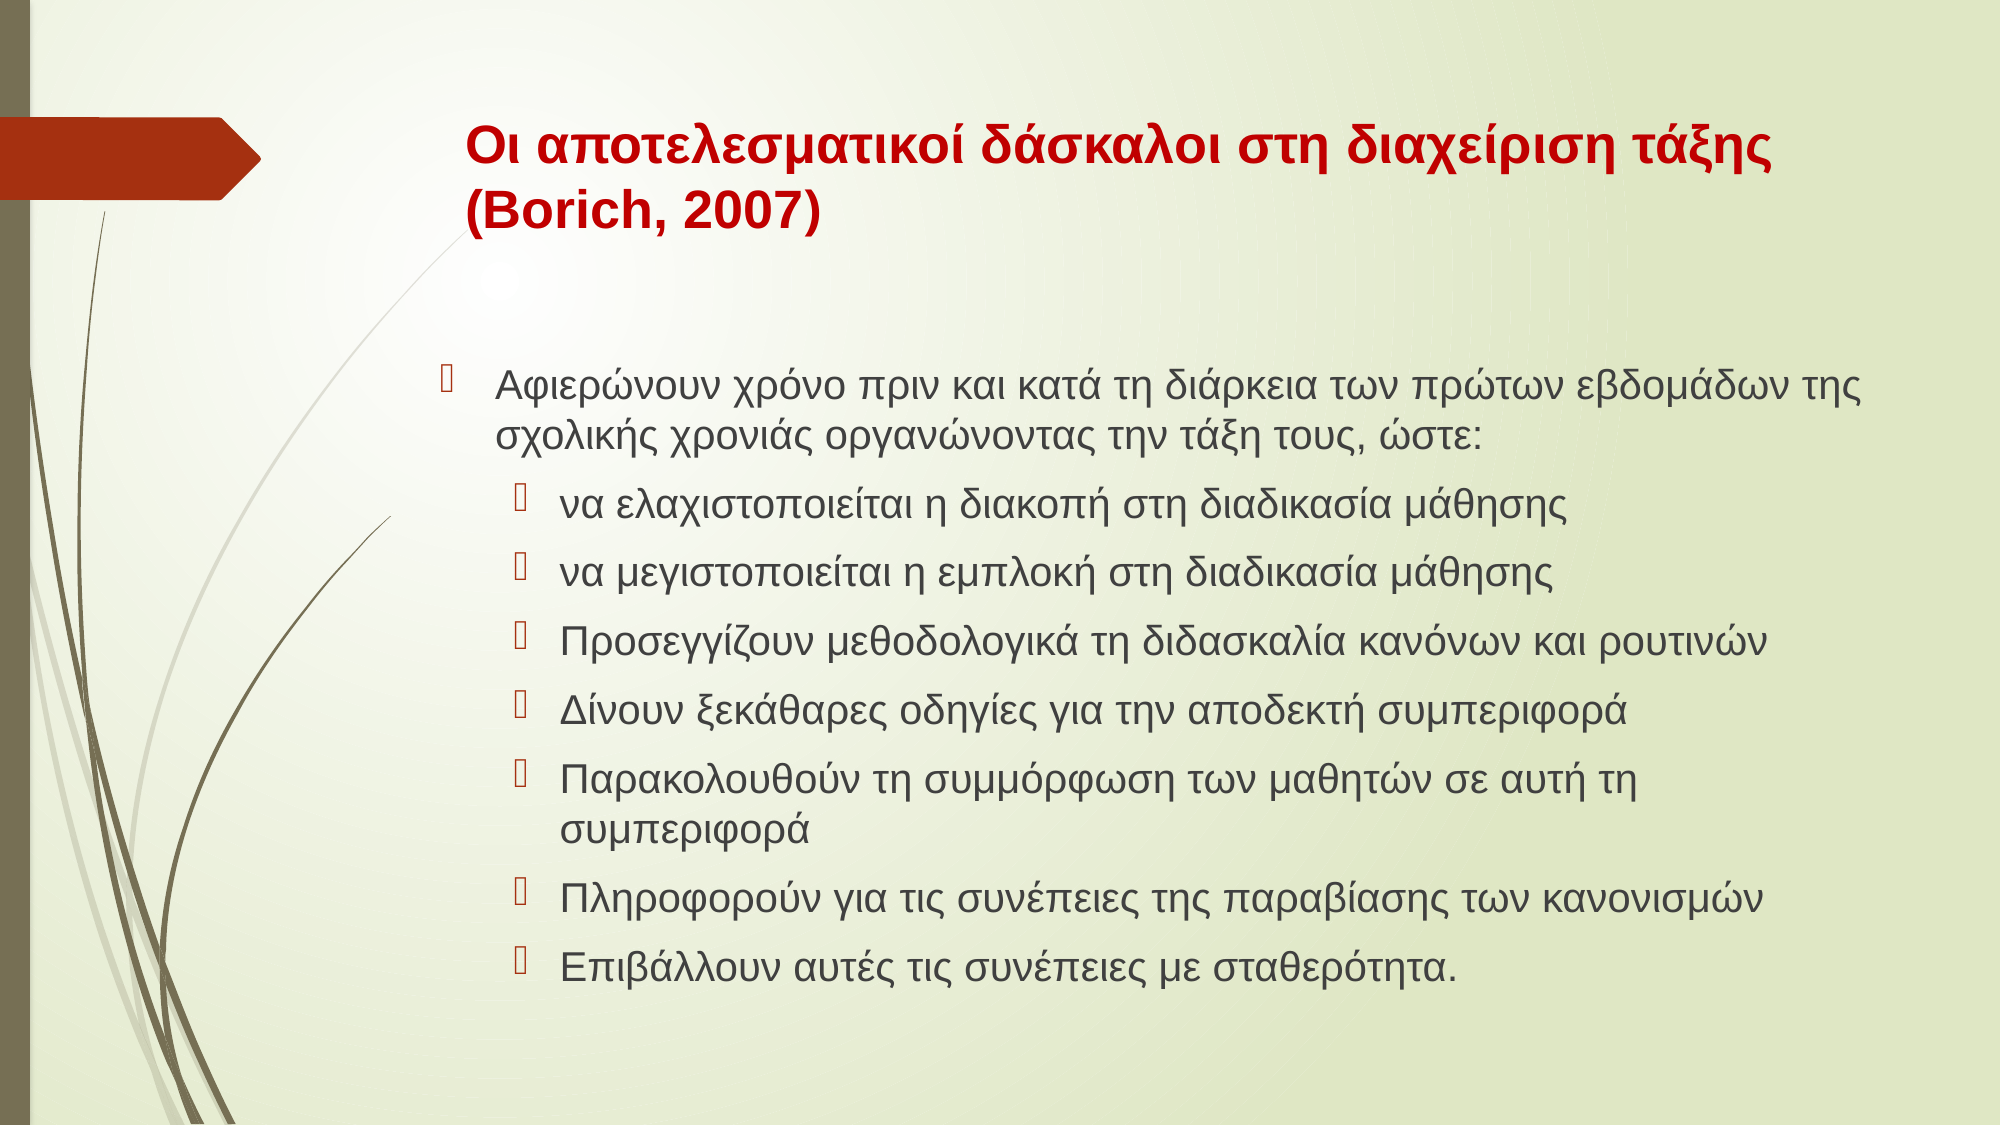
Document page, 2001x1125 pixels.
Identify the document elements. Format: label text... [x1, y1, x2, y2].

list Αφιερώνουν χρόνο πριν και κατά τη διάρκεια των πρώτων εβδομάδων της σχολικής χρονιάς οργανώνοντας την τάξη τους, ώστε: να ελαχιστοποιείται η διακοπή στη διαδικασία μάθησης να μεγιστοποιείται η εμπλοκή στη διαδικασία μάθησης Προσεγγίζουν μεθοδολογικά τη διδασκαλία κανόνων και ρουτινών Δίνουν ξεκάθαρες οδηγίες για την αποδεκτή συμπεριφορά Παρακολουθούν τη συμμόρφωση των μαθητών σε αυτή τη συμπεριφορά Πληροφορούν για τις συνέπειες της παραβίασης των κανονισμών Επιβάλλουν αυτές τις συνέπειες με σταθερότητα. [424, 350, 1888, 1004]
title Οι αποτελεσματικοί δάσκαλοι στη διαχείριση τάξης (Borich, 2007) [450, 102, 1888, 313]
